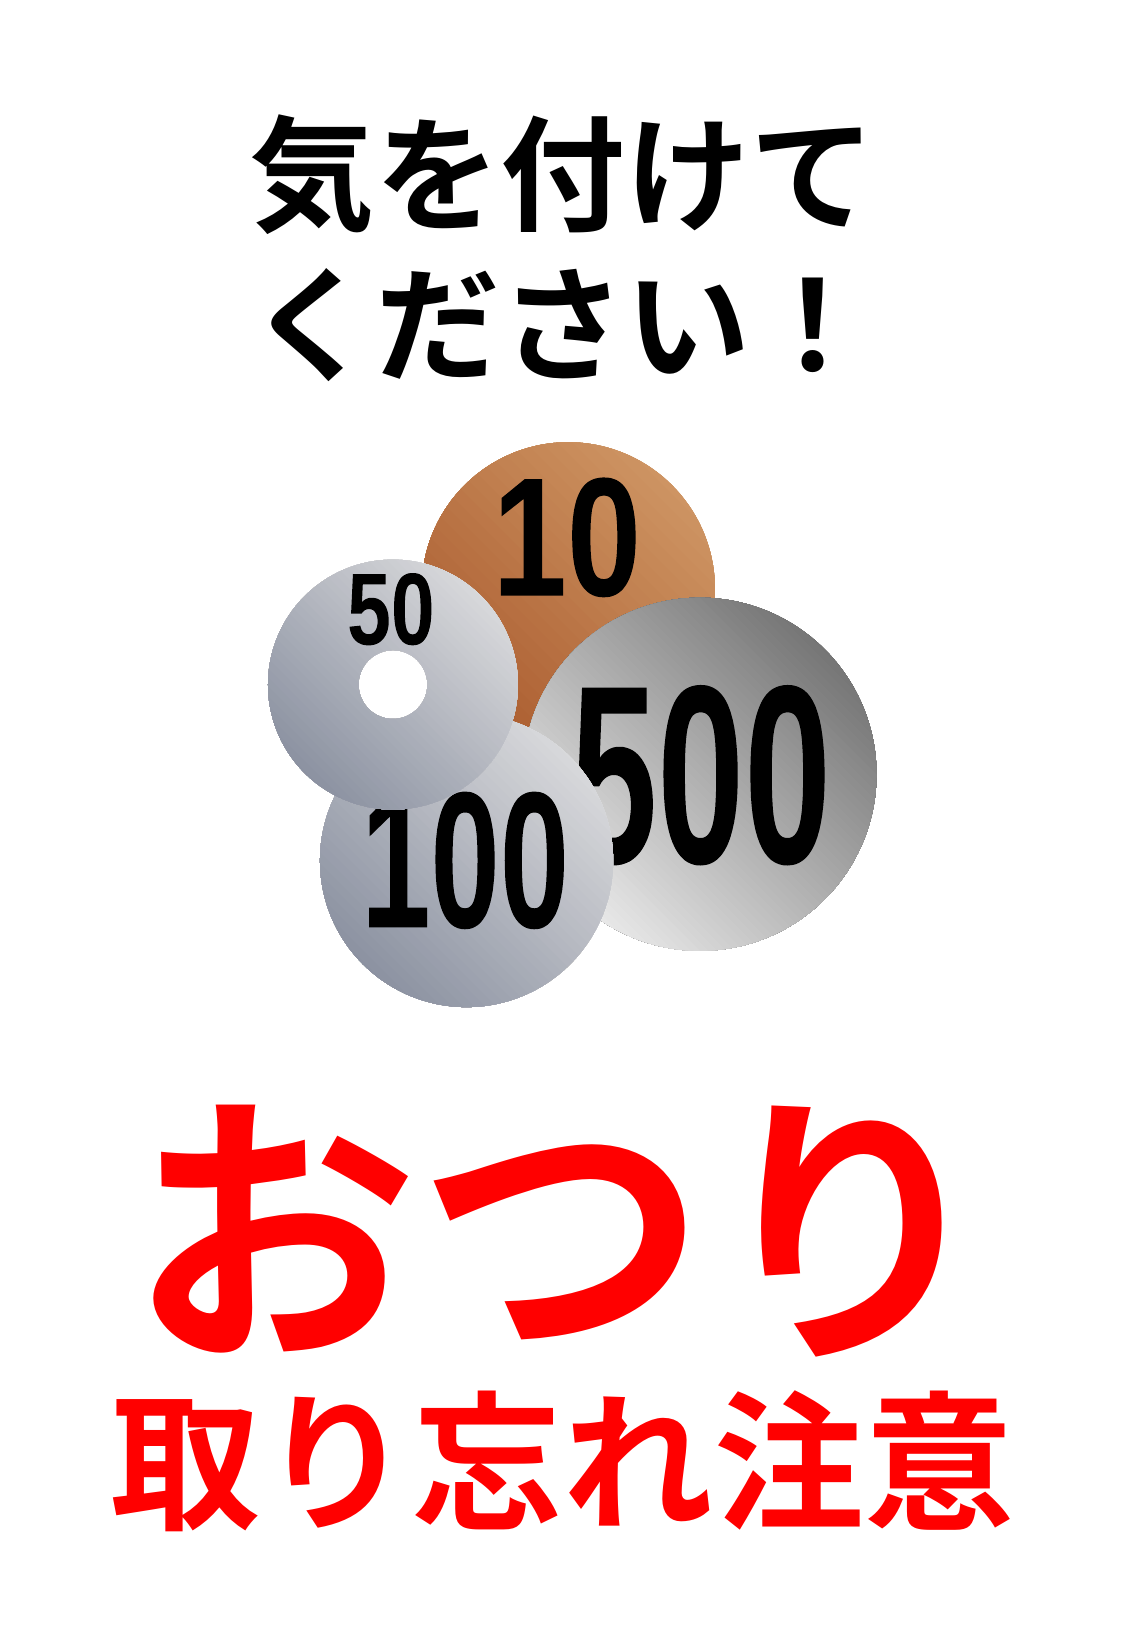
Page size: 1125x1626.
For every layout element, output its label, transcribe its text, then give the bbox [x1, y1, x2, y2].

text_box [267, 441, 877, 1008]
text_box おつり [1, 1043, 1125, 1360]
text_box 気を付けて ください！ [0, 88, 1125, 404]
text_box 取り忘れ注意 [1, 1360, 1125, 1556]
